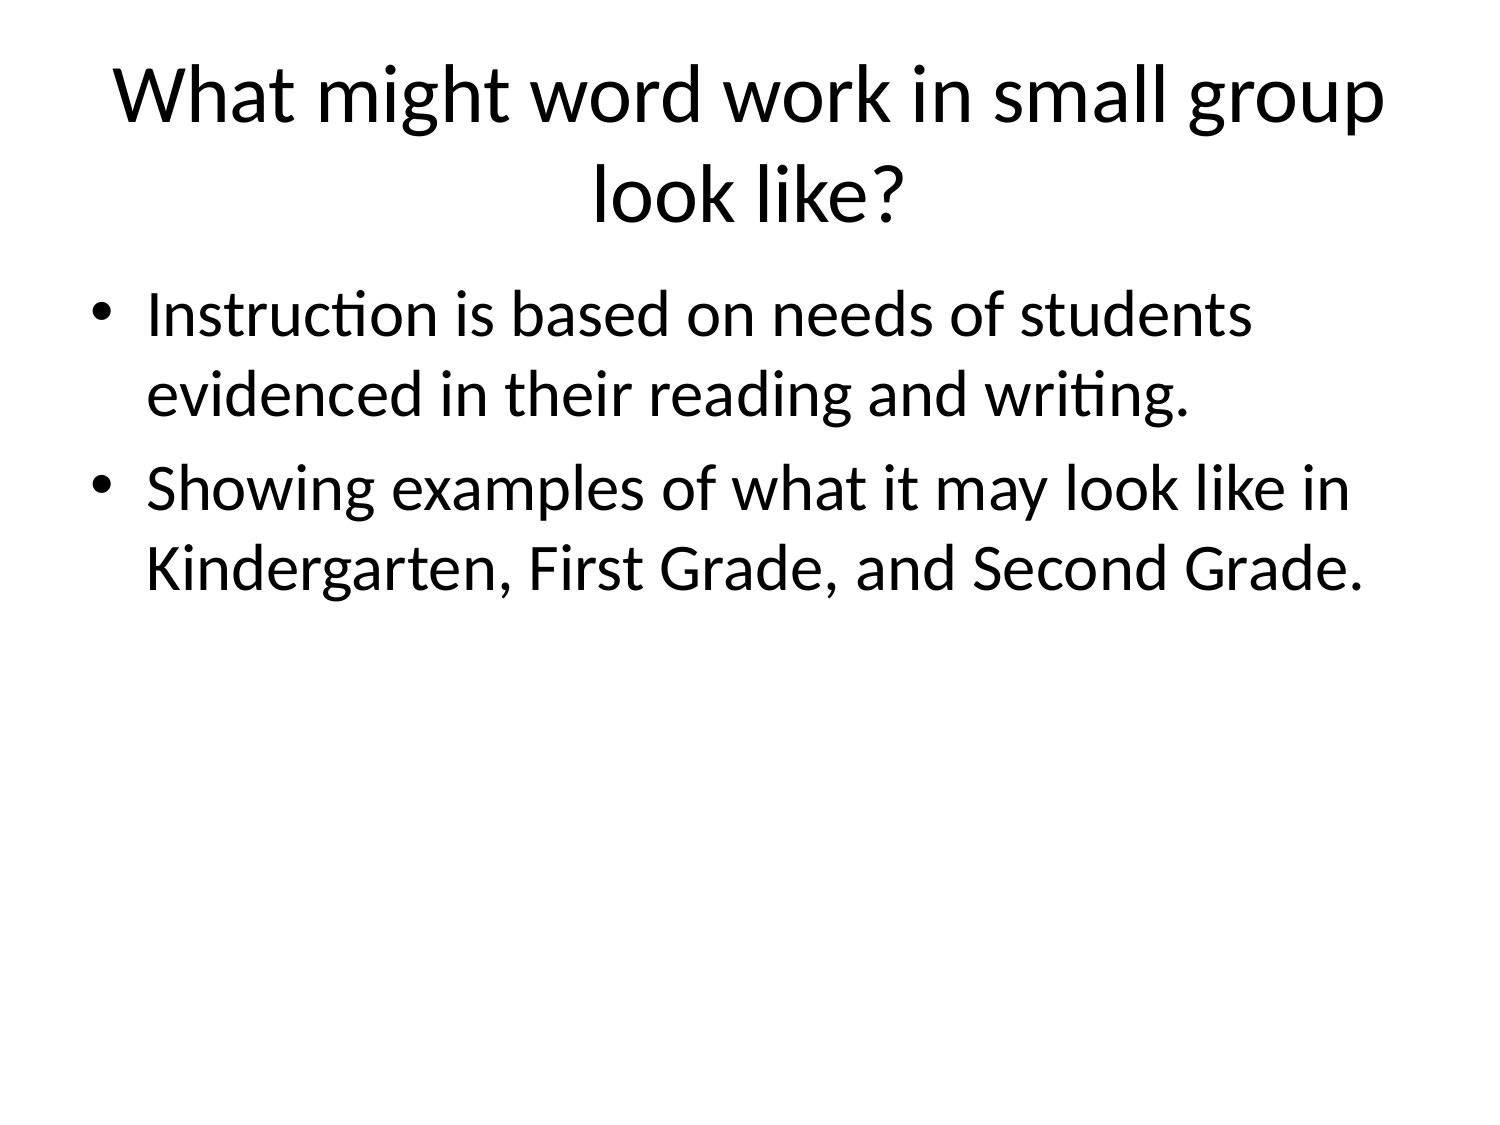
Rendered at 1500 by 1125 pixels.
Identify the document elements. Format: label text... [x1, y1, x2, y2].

list Instruction is based on needs of students evidenced in their reading and writing. Showing examples of what it may look like in Kindergarten, First Grade, and Second Grade. [74, 262, 1426, 1006]
title What might word work in small group look like? [74, 44, 1426, 233]
